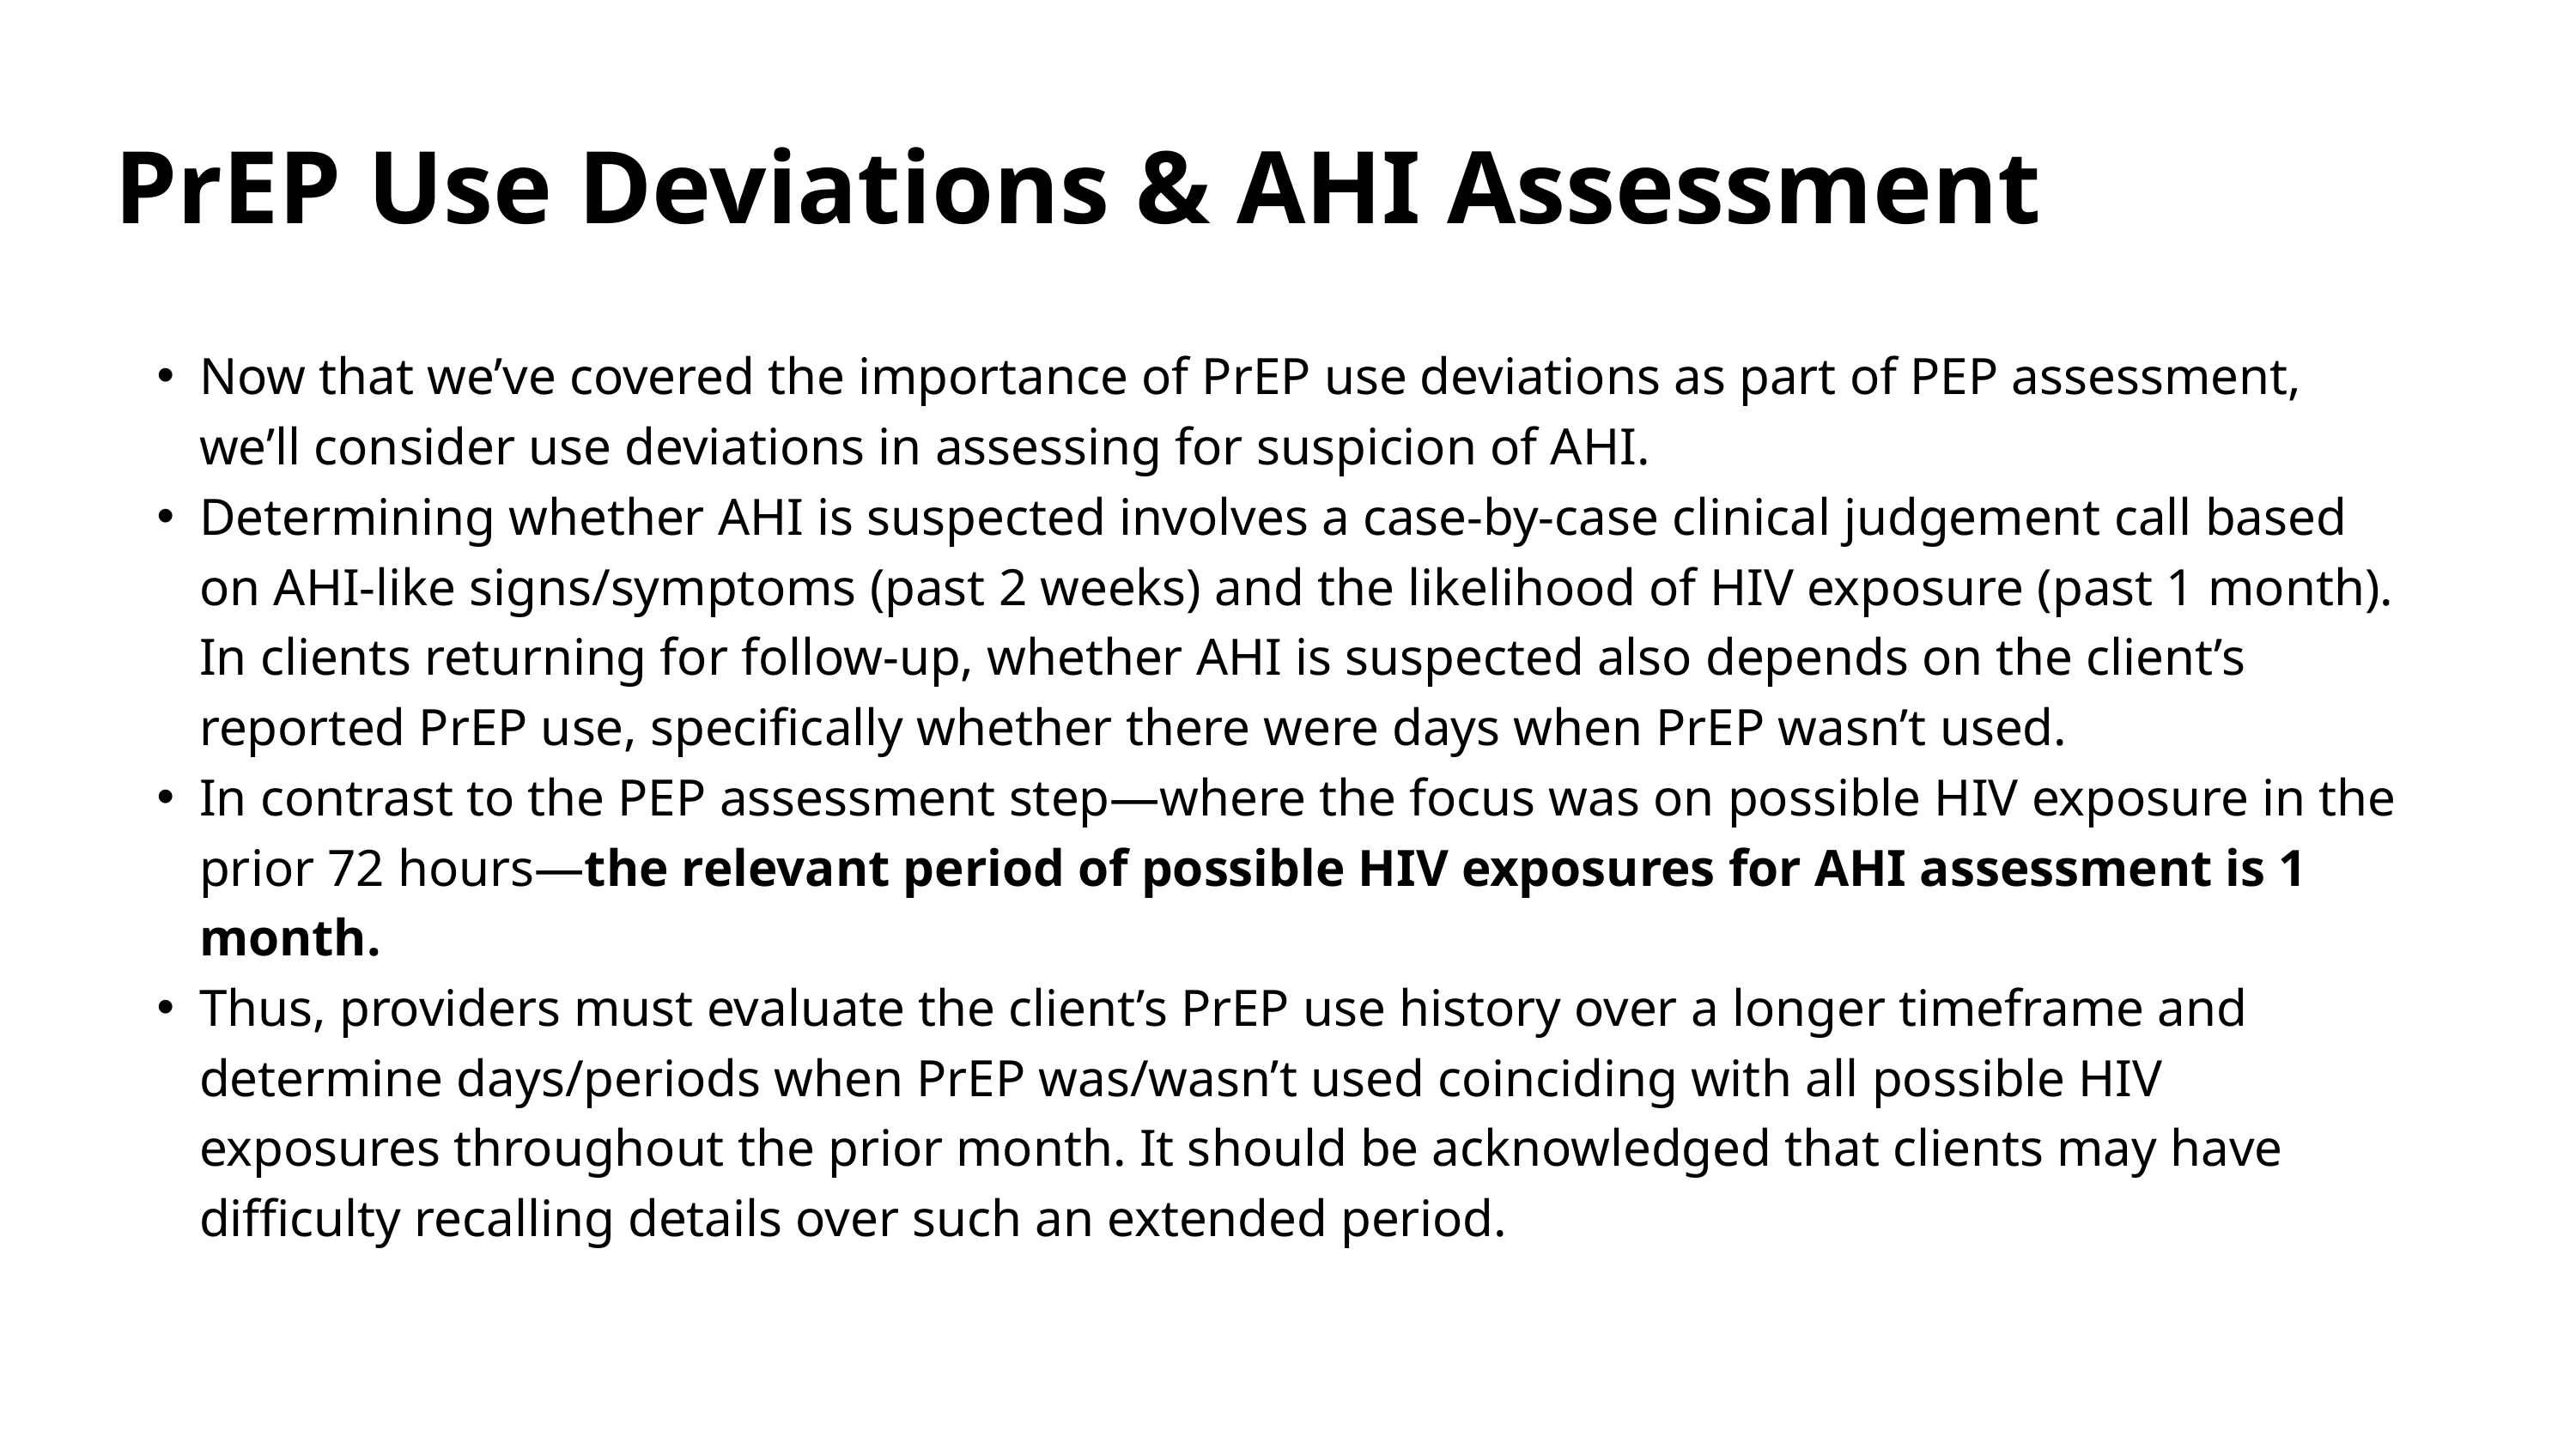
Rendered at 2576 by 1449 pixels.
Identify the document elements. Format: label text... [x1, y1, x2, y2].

text_box PrEP Use Deviations & AHI Assessment [114, 151, 2432, 244]
text_box Now that we’ve covered the importance of PrEP use deviations as part of PEP assessment, we’ll consider use deviations in assessing for suspicion of AHI. Determining whether AHI is suspected involves a case-by-case clinical judgement call based on AHI-like signs/symptoms (past 2 weeks) and the likelihood of HIV exposure (past 1 month). In clients returning for follow-up, whether AHI is suspected also depends on the client’s reported PrEP use, specifically whether there were days when PrEP wasn’t used. In contrast to the PEP assessment step—where the focus was on possible HIV exposure in the prior 72 hours—the relevant period of possible HIV exposures for AHI assessment is 1 month. Thus, providers must evaluate the client’s PrEP use history over a longer timeframe and determine days/periods when PrEP was/wasn’t used coinciding with all possible HIV exposures throughout the prior month. It should be acknowledged that clients may have difficulty recalling details over such an extended period. [114, 334, 2400, 1247]
